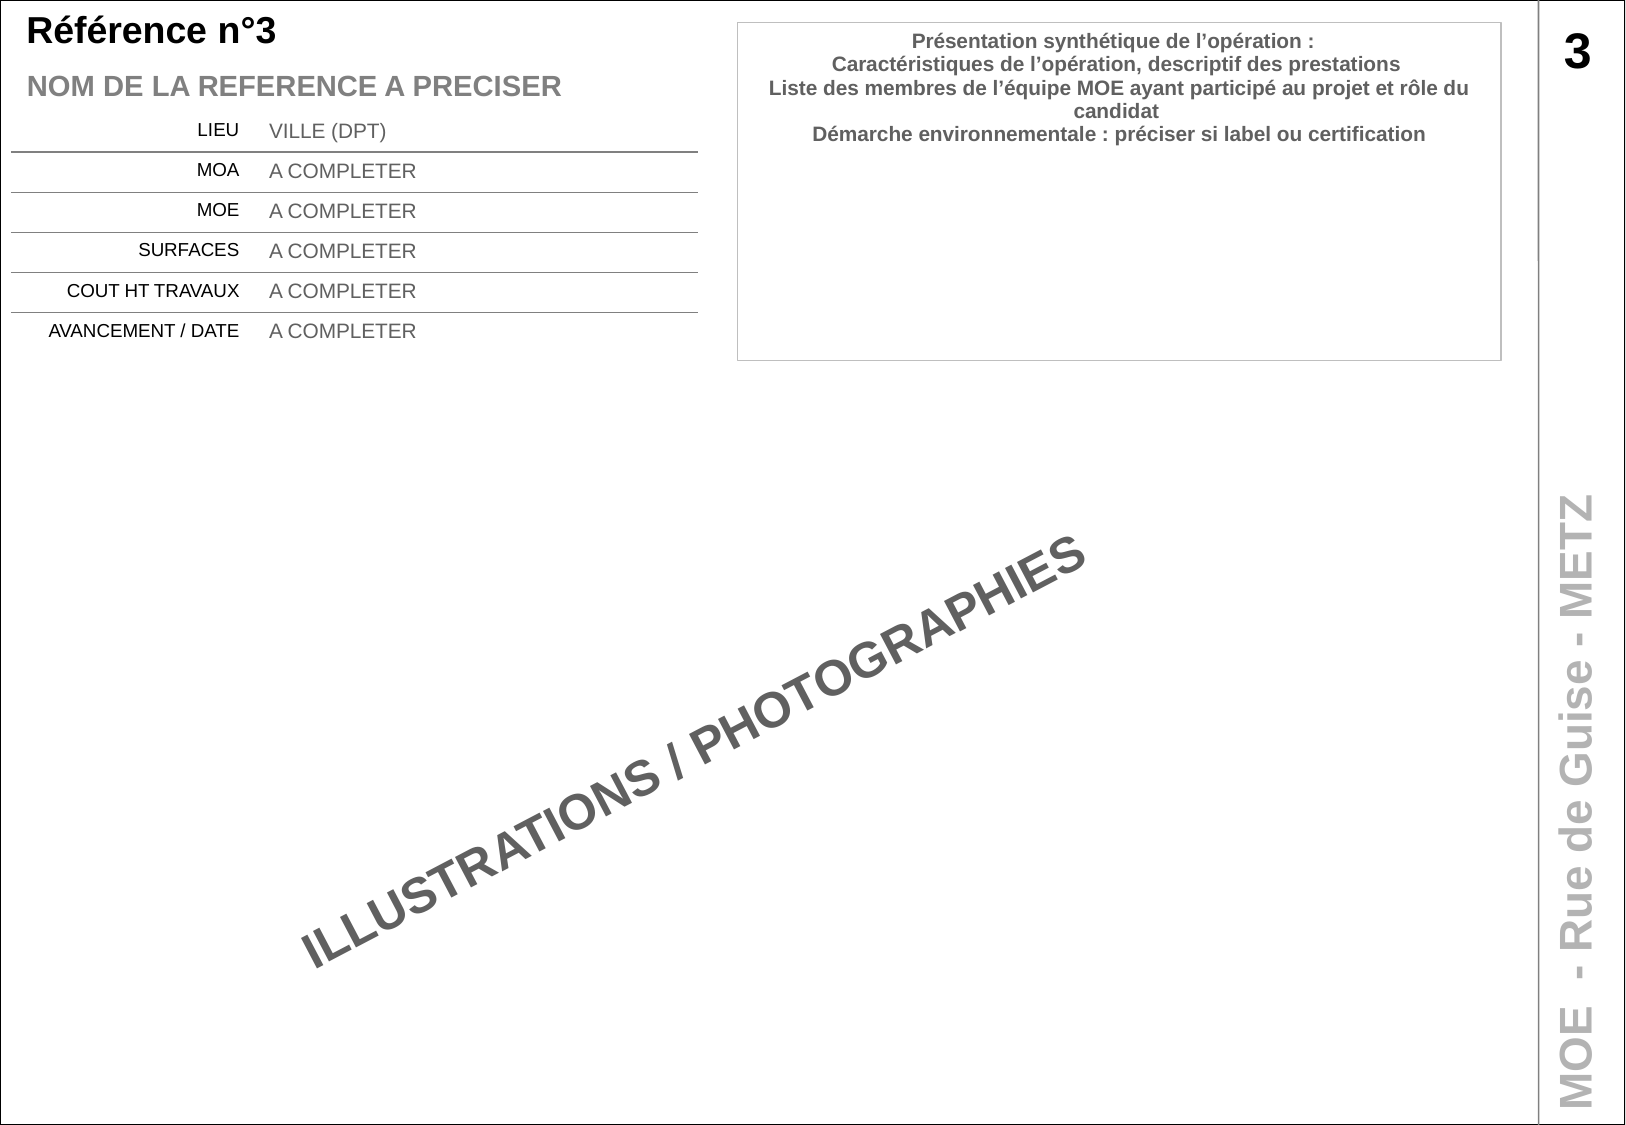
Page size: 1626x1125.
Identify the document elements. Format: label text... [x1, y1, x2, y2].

text_box Référence n°3 [11, 0, 827, 59]
table_cell MOE [13, 193, 253, 232]
table_cell AVANCEMENT / DATE [13, 313, 253, 352]
table_cell COUT HT TRAVAUX [13, 273, 253, 312]
table_cell A COMPLETER [255, 153, 696, 192]
table_cell A COMPLETER [255, 193, 696, 232]
table_cell A COMPLETER [255, 233, 696, 272]
text_box [737, 22, 1501, 361]
text_box 3 [1542, 11, 1613, 87]
table_cell A COMPLETER [255, 273, 696, 312]
table_cell MOA [13, 153, 253, 192]
table_cell LIEU [13, 113, 253, 151]
table_cell VILLE (DPT) [255, 113, 696, 151]
table_cell SURFACES [13, 233, 253, 272]
text_box MOE - Rue de Guise - METZ [1539, 0, 1625, 1125]
table_header NOM DE LA REFERENCE A PRECISER [13, 63, 696, 111]
table_cell A COMPLETER [255, 313, 696, 352]
text_box ILLUSTRATIONS / PHOTOGRAPHIES [274, 402, 1316, 1014]
